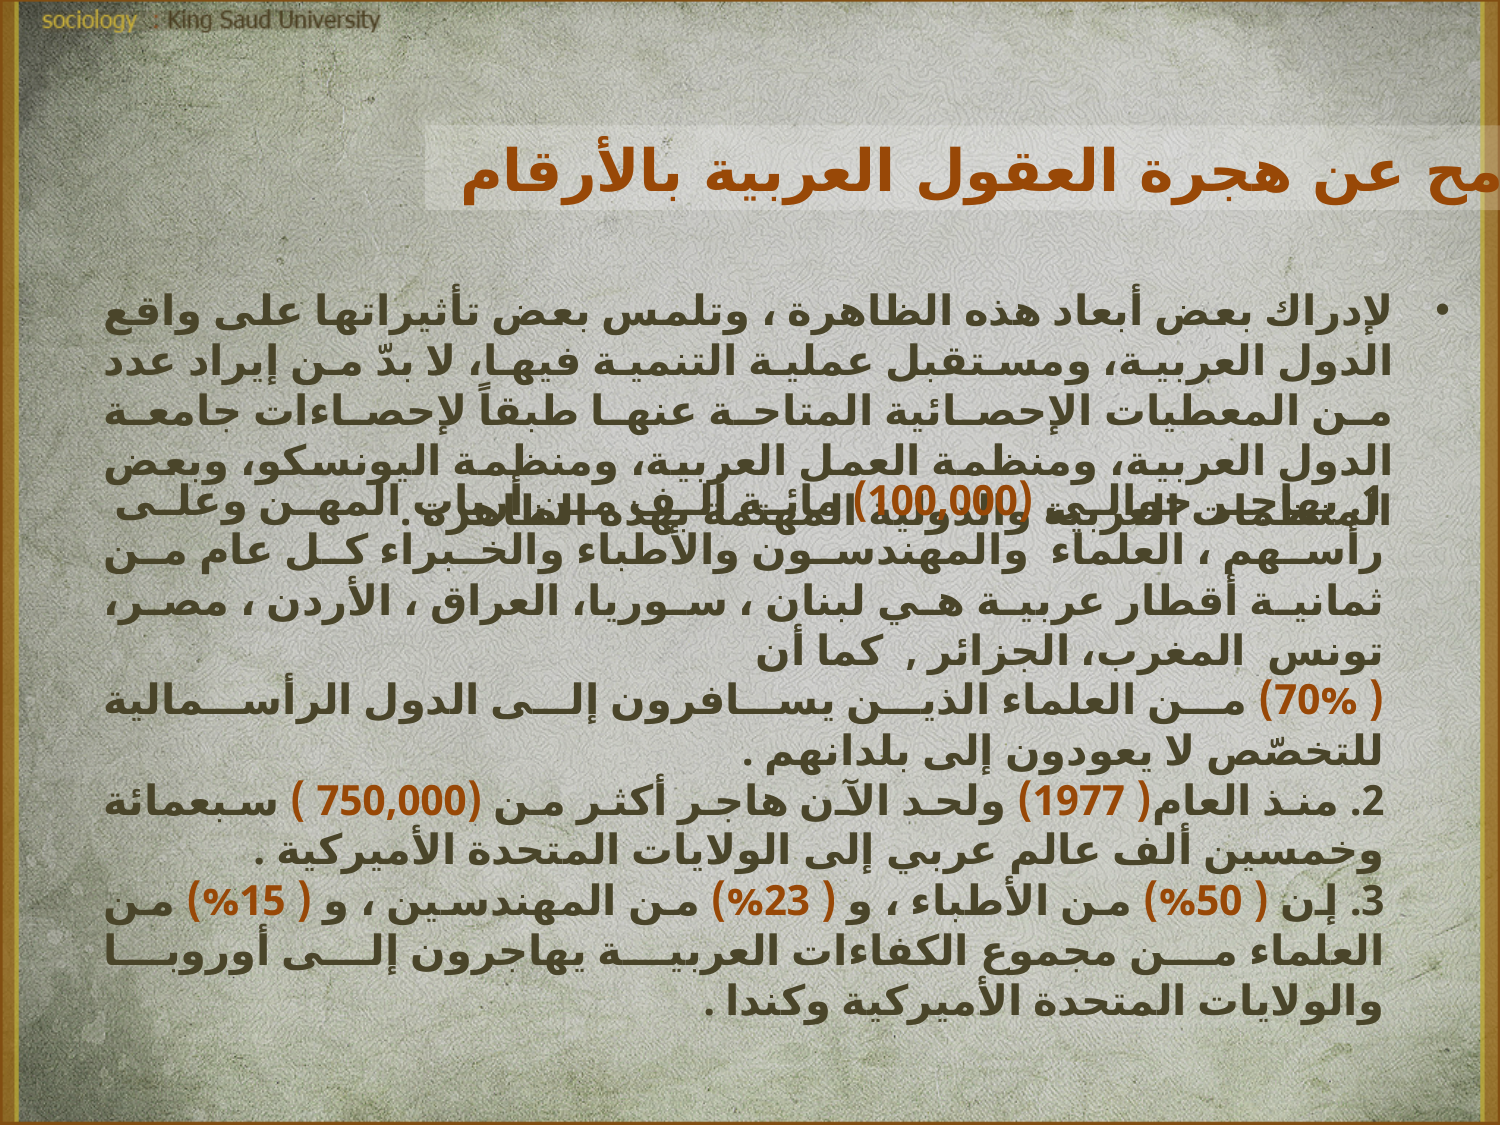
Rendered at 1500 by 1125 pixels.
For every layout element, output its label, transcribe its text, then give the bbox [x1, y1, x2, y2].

text_box لإدراك بعض أبعاد هذه الظاهرة ، وتلمس بعض تأثيراتها على واقع الدول العربية، ومستقبل عملية التنمية فيها، لا بدّ من إيراد عدد من المعطيات الإحصائية المتاحة عنها طبقاً لإحصاءات جامعة الدول العربية، ومنظمة العمل العربية، ومنظمة اليونسكو، وبعض المنظمات العربية والدولية المهتمة بهذه الظاهرة . [88, 276, 1465, 587]
text_box ملامح عن هجرة العقول العربية بالأرقام [425, 125, 1500, 211]
picture [0, 0, 1500, 1125]
text_box 1. يهاجر حوالى (100,000) مائة ألف من أرباب المهن وعلى رأسهم ، العلماء والمهندسون والأطباء والخبراء كل عام من ثمانية أقطار عربية هي لبنان ، سوريا، العراق ، الأردن ، مصر، تونس المغرب، الجزائر , كما أن ( 70%) من العلماء الذين يسافرون إلى الدول الرأسمالية للتخصّص لا يعودون إلى بلدانهم . 2. منذ العام( 1977) ولحد الآن هاجر أكثر من (750,000 ) سبعمائة وخمسين ألف عالم عربي إلى الولايات المتحدة الأميركية . 3. إن ( 50%) من الأطباء ، و ( 23%) من المهندسين ، و ( 15%) من العلماء من مجموع الكفاءات العربية يهاجرون إلى أوروبا والولايات المتحدة الأميركية وكندا . [88, 465, 1400, 1031]
